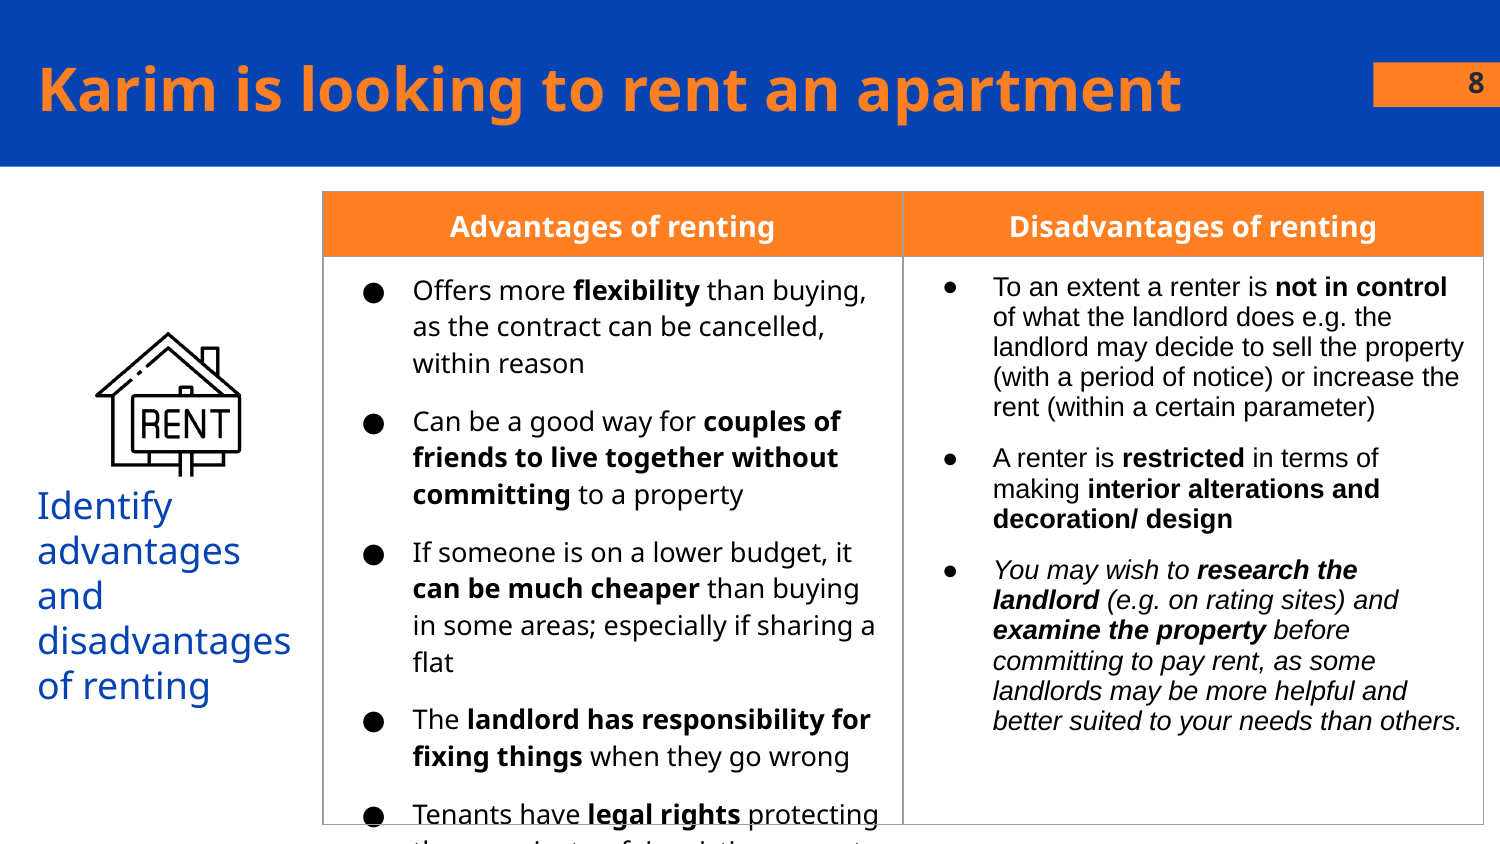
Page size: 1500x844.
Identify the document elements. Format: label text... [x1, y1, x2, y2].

slide_number 8 [1429, 49, 1500, 115]
table_cell Offers more flexibility than buying, as the contract can be cancelled, within reason Can be a good way for couples of friends to live together without committing to a property If someone is on a lower budget, it can be much cheaper than buying in some areas; especially if sharing a flat The landlord has responsibility for fixing things when they go wrong Tenants have legal rights protecting them against unfair eviction or rent [324, 257, 902, 824]
table_header Disadvantages of renting [904, 192, 1483, 256]
text_box Identify advantages and disadvantages of renting [22, 467, 314, 723]
title Karim is looking to rent an apartment [22, 41, 1429, 127]
table_cell To an extent a renter is not in control of what the landlord does e.g. the landlord may decide to sell the property (with a period of notice) or increase the rent (within a certain parameter) A renter is restricted in terms of making interior alterations and decoration/ design You may wish to research the landlord (e.g. on rating sites) and examine the property before committing to pay rent, as some landlords may be more helpful and better suited to your needs than others. [904, 257, 1483, 824]
picture [31, 267, 305, 541]
table_header Advantages of renting [324, 192, 902, 256]
